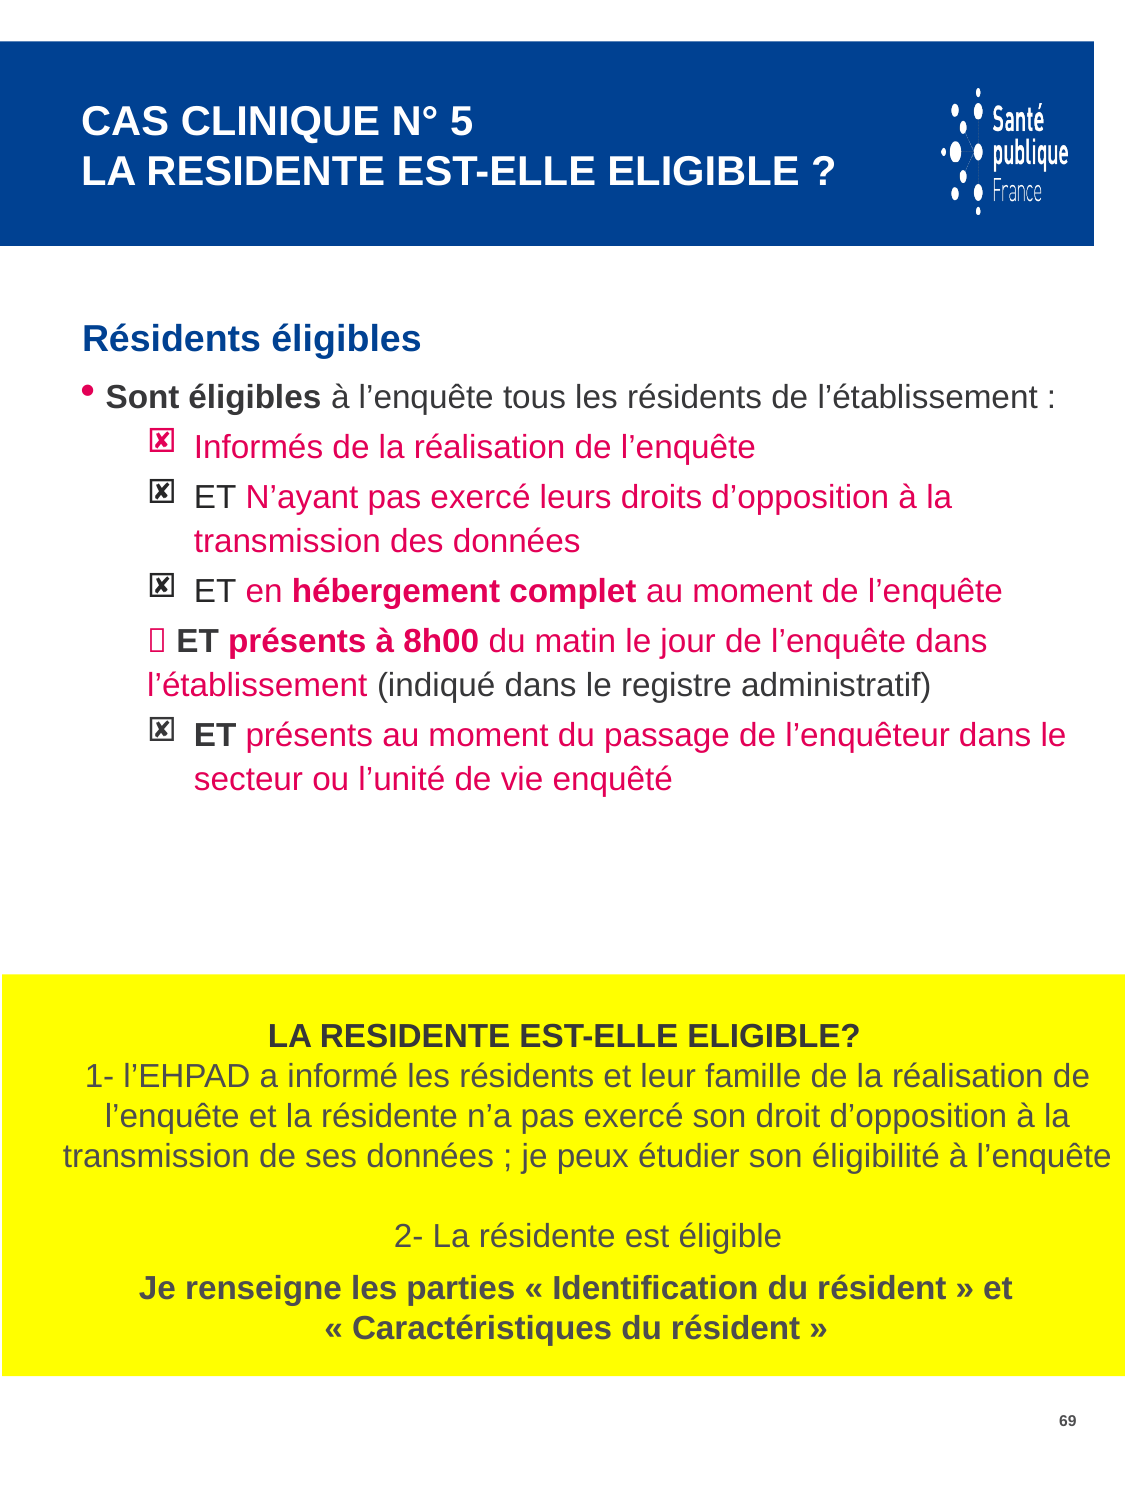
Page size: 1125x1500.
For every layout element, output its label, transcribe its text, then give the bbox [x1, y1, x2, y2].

title Cas clinique n° 5 LA RESIDENTE EST-ELLE ELIGIBLE ? [75, 41, 908, 246]
picture [941, 88, 1068, 215]
text_box LA RESIDENTE EST-ELLE ELIGIBLE? 1- l’EHPAD a informé les résidents et leur famille de la réalisation de l’enquête et la résidente n’a pas exercé son droit d’opposition à la transmission de ses données ; je peux étudier son éligibilité à l’enquête 2- La résidente est éligible Je renseigne les parties « Identification du résident » et « Caractéristiques du résident » [2, 974, 1125, 1377]
list Résidents éligibles Sont éligibles à l’enquête tous les résidents de l’établissement : Informés de la réalisation de l’enquête ET N’ayant pas exercé leurs droits d’opposition à la transmission des données ET en hébergement complet au moment de l’enquête  ET présents à 8h00 du matin le jour de l’enquête dans l’établissement (indiqué dans le registre administratif) ET présents au moment du passage de l’enquêteur dans le secteur ou l’unité de vie enquêté [76, 309, 1095, 845]
